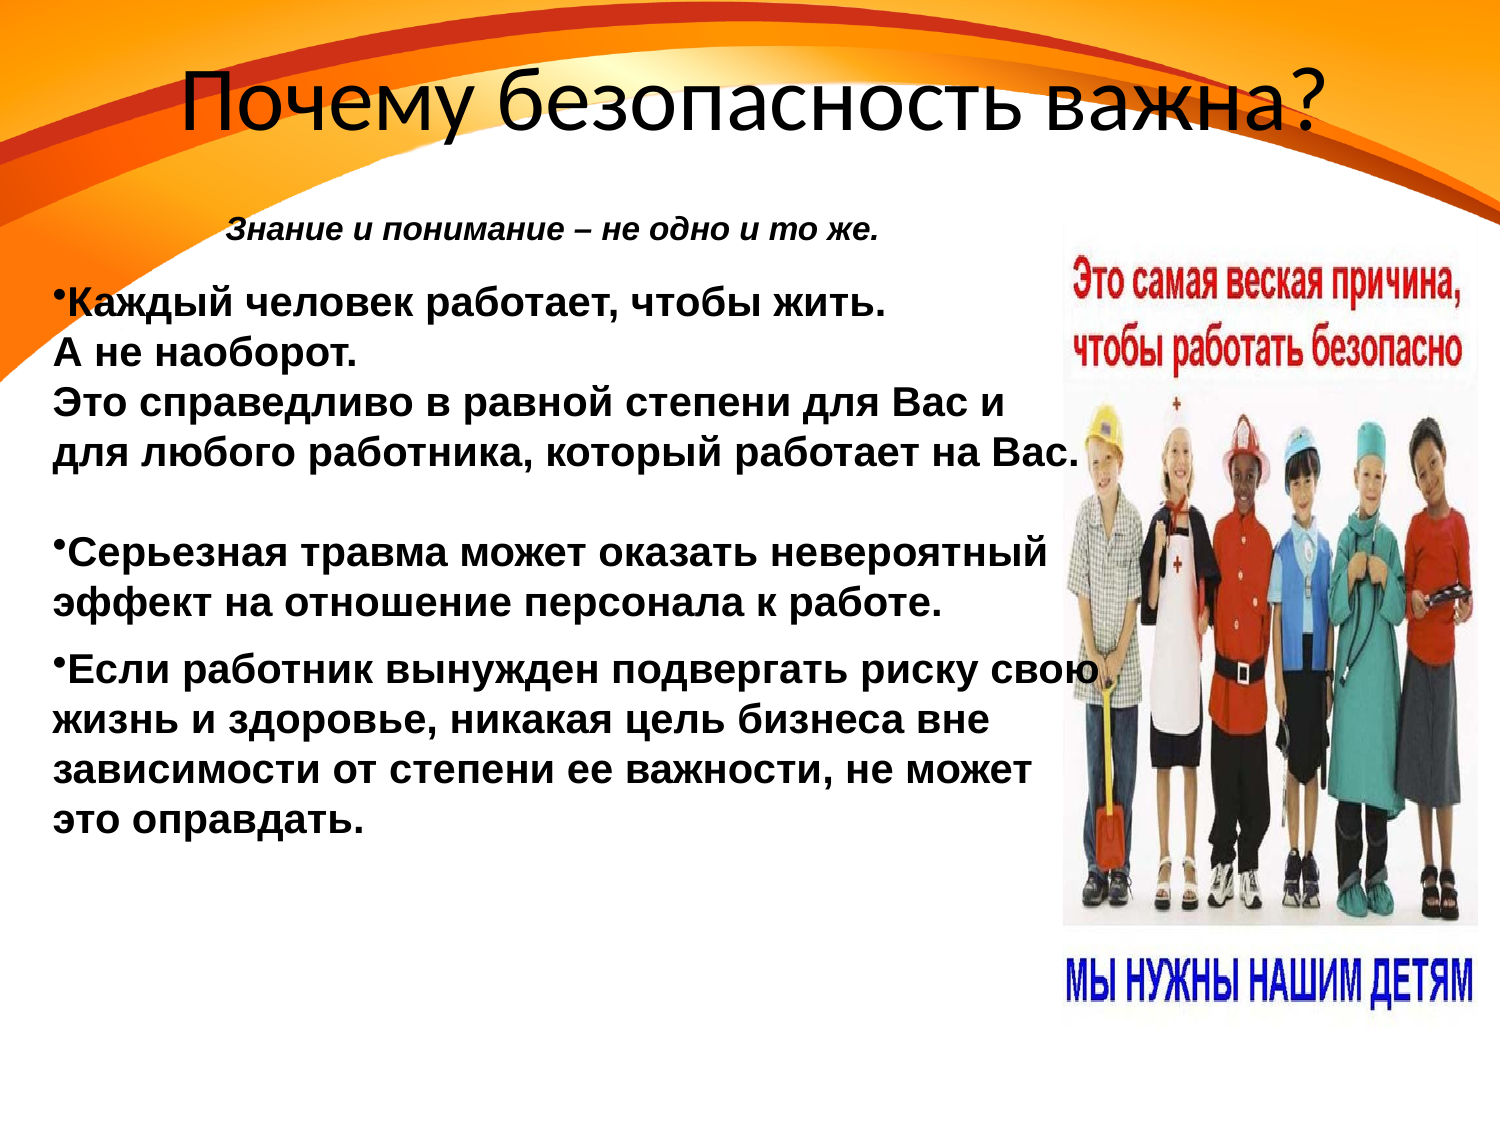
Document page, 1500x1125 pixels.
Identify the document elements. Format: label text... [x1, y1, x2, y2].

text_box Каждый человек работает, чтобы жить. А не наоборот. Это справедливо в равной степени для Вас и для любого работника, который работает на Вас. Серьезная травма может оказать невероятный эффект на отношение персонала к работе. Если работник вынужден подвергать риску свою жизнь и здоровье, никакая цель бизнеса вне зависимости от степени ее важности, не может это оправдать. [37, 267, 1057, 850]
text_box Знание и понимание – не одно и то же. [129, 200, 1478, 267]
title Почему безопасность важна? [80, 0, 1431, 188]
picture [0, 0, 1500, 1034]
